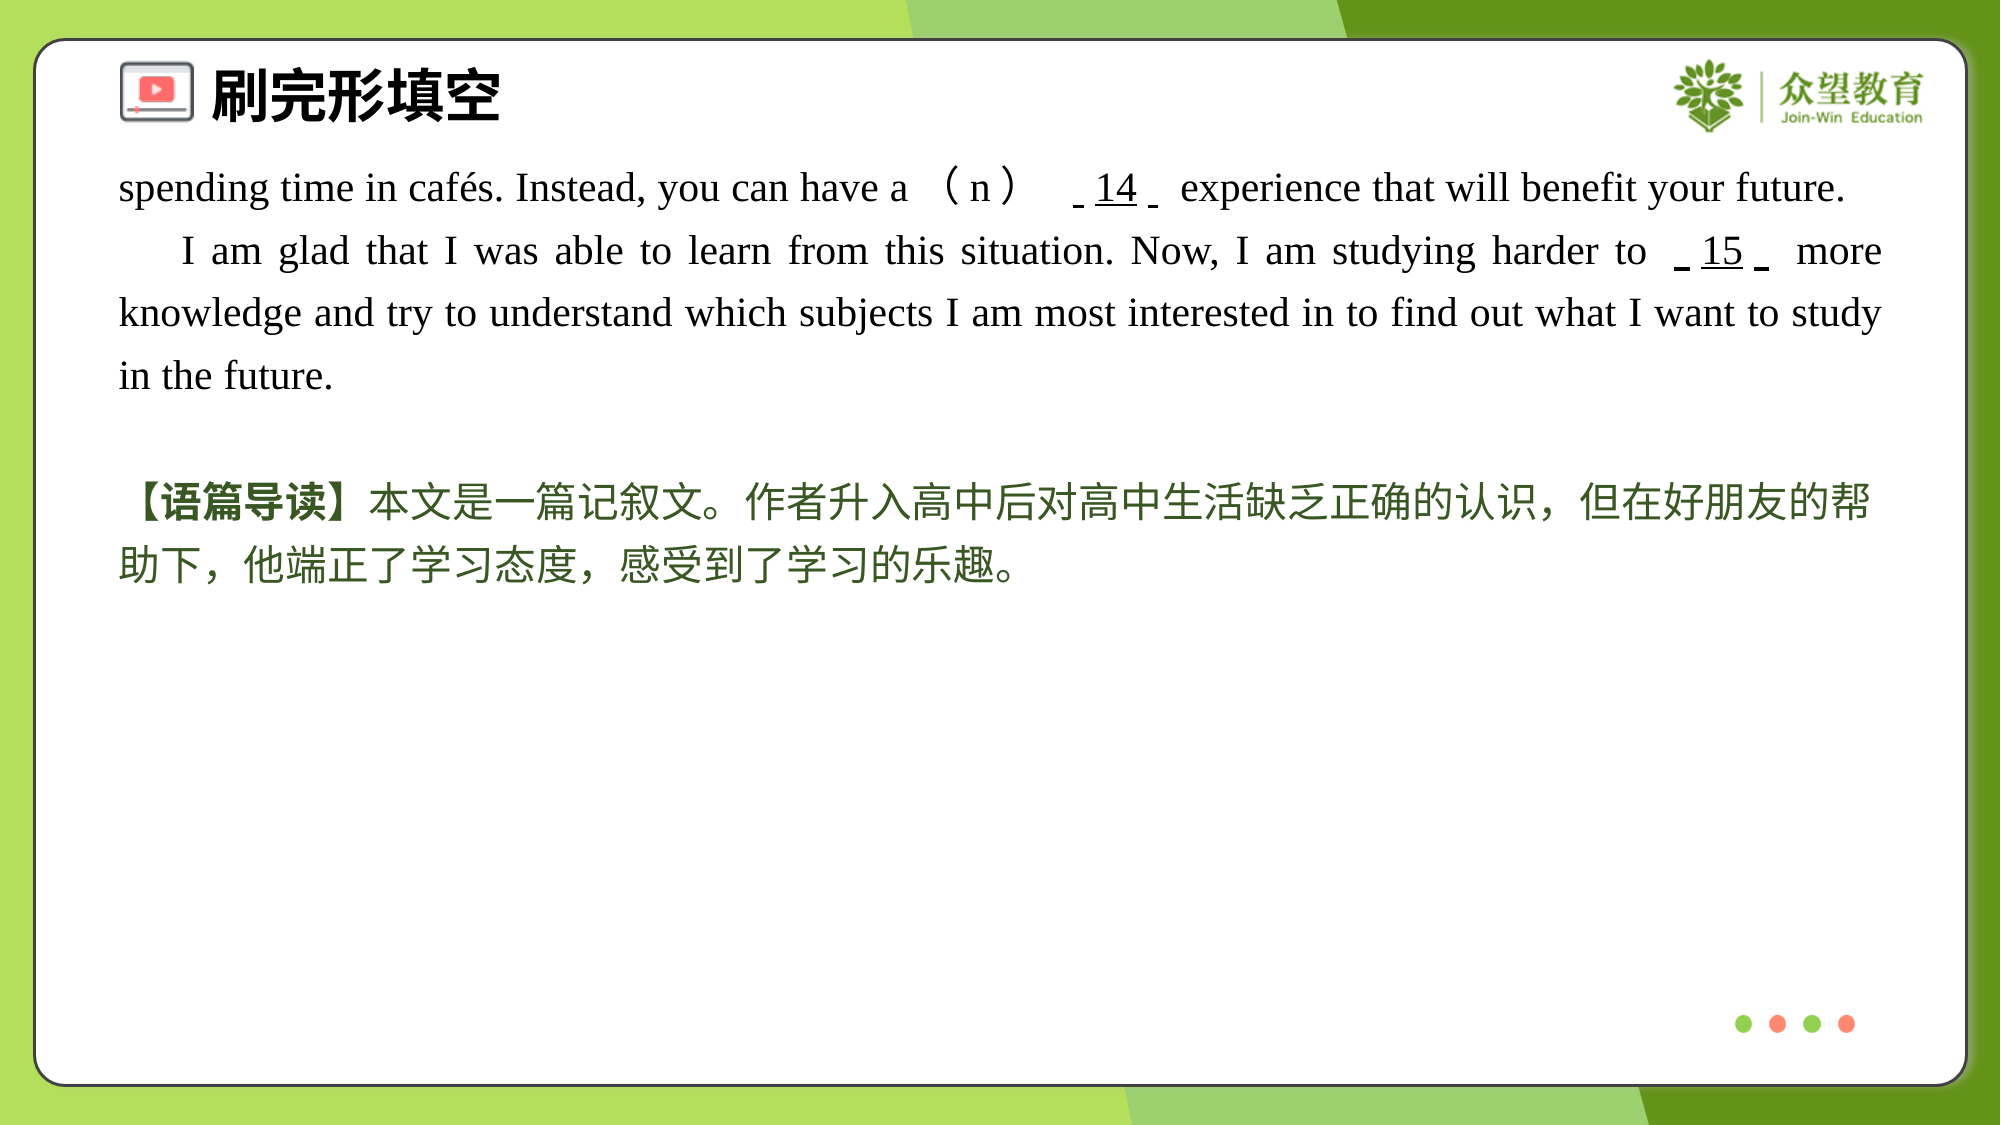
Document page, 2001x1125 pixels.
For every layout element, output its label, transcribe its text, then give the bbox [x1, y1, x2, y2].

text_box spending time in cafés. Instead, you can have a（n） . .14. . experience that will benefit your future. I am glad that I was able to learn from this situation. Now, I am studying harder to . .15. . more knowledge and try to understand which subjects I am most interested in to find out what I want to study in the future. [118, 147, 1883, 461]
text_box 【语篇导读】本文是一篇记叙文。作者升入高中后对高中生活缺乏正确的认识，但在好朋友的帮助下，他端正了学习态度，感受到了学习的乐趣。 [118, 463, 1883, 589]
picture [0, 0, 2000, 1125]
